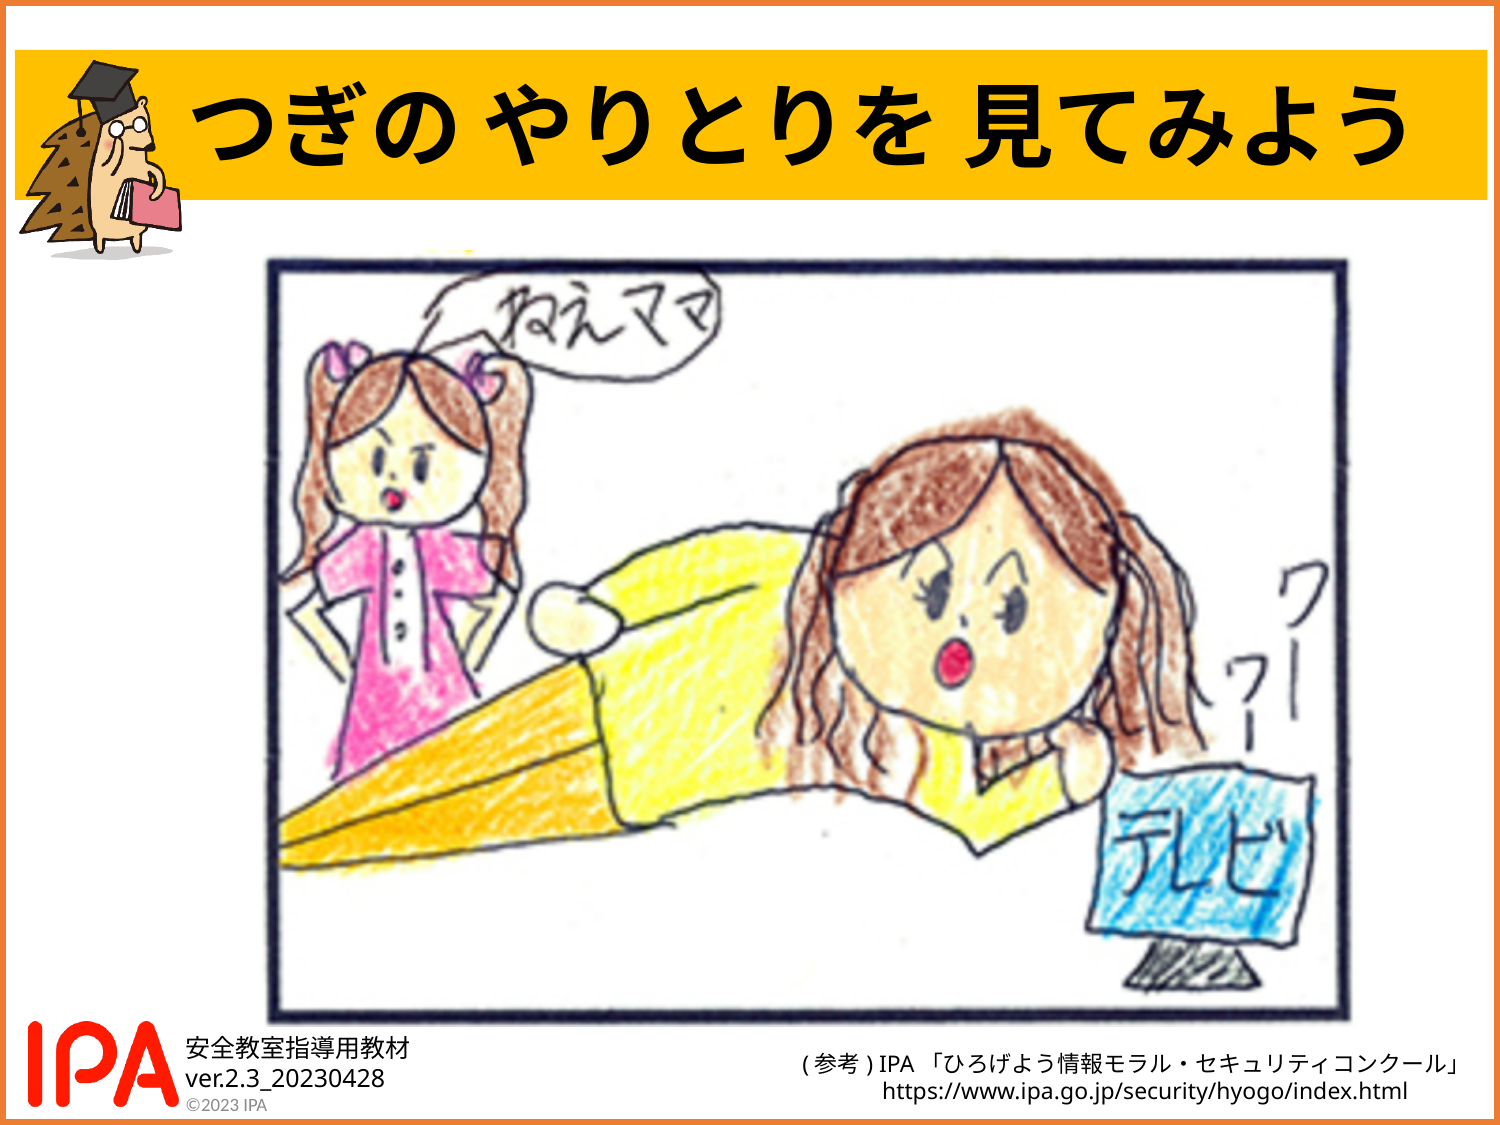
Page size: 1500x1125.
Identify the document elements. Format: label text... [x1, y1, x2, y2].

picture [28, 1021, 179, 1107]
title つぎの やりとりを 見てみよう [172, 73, 1478, 189]
picture [19, 60, 182, 260]
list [262, 250, 1357, 1027]
text_box (参考) IPA「ひろげよう情報モラル・セキュリティコンクール」 https://www.ipa.go.jp/security/hyogo/index.html [787, 1041, 1500, 1112]
